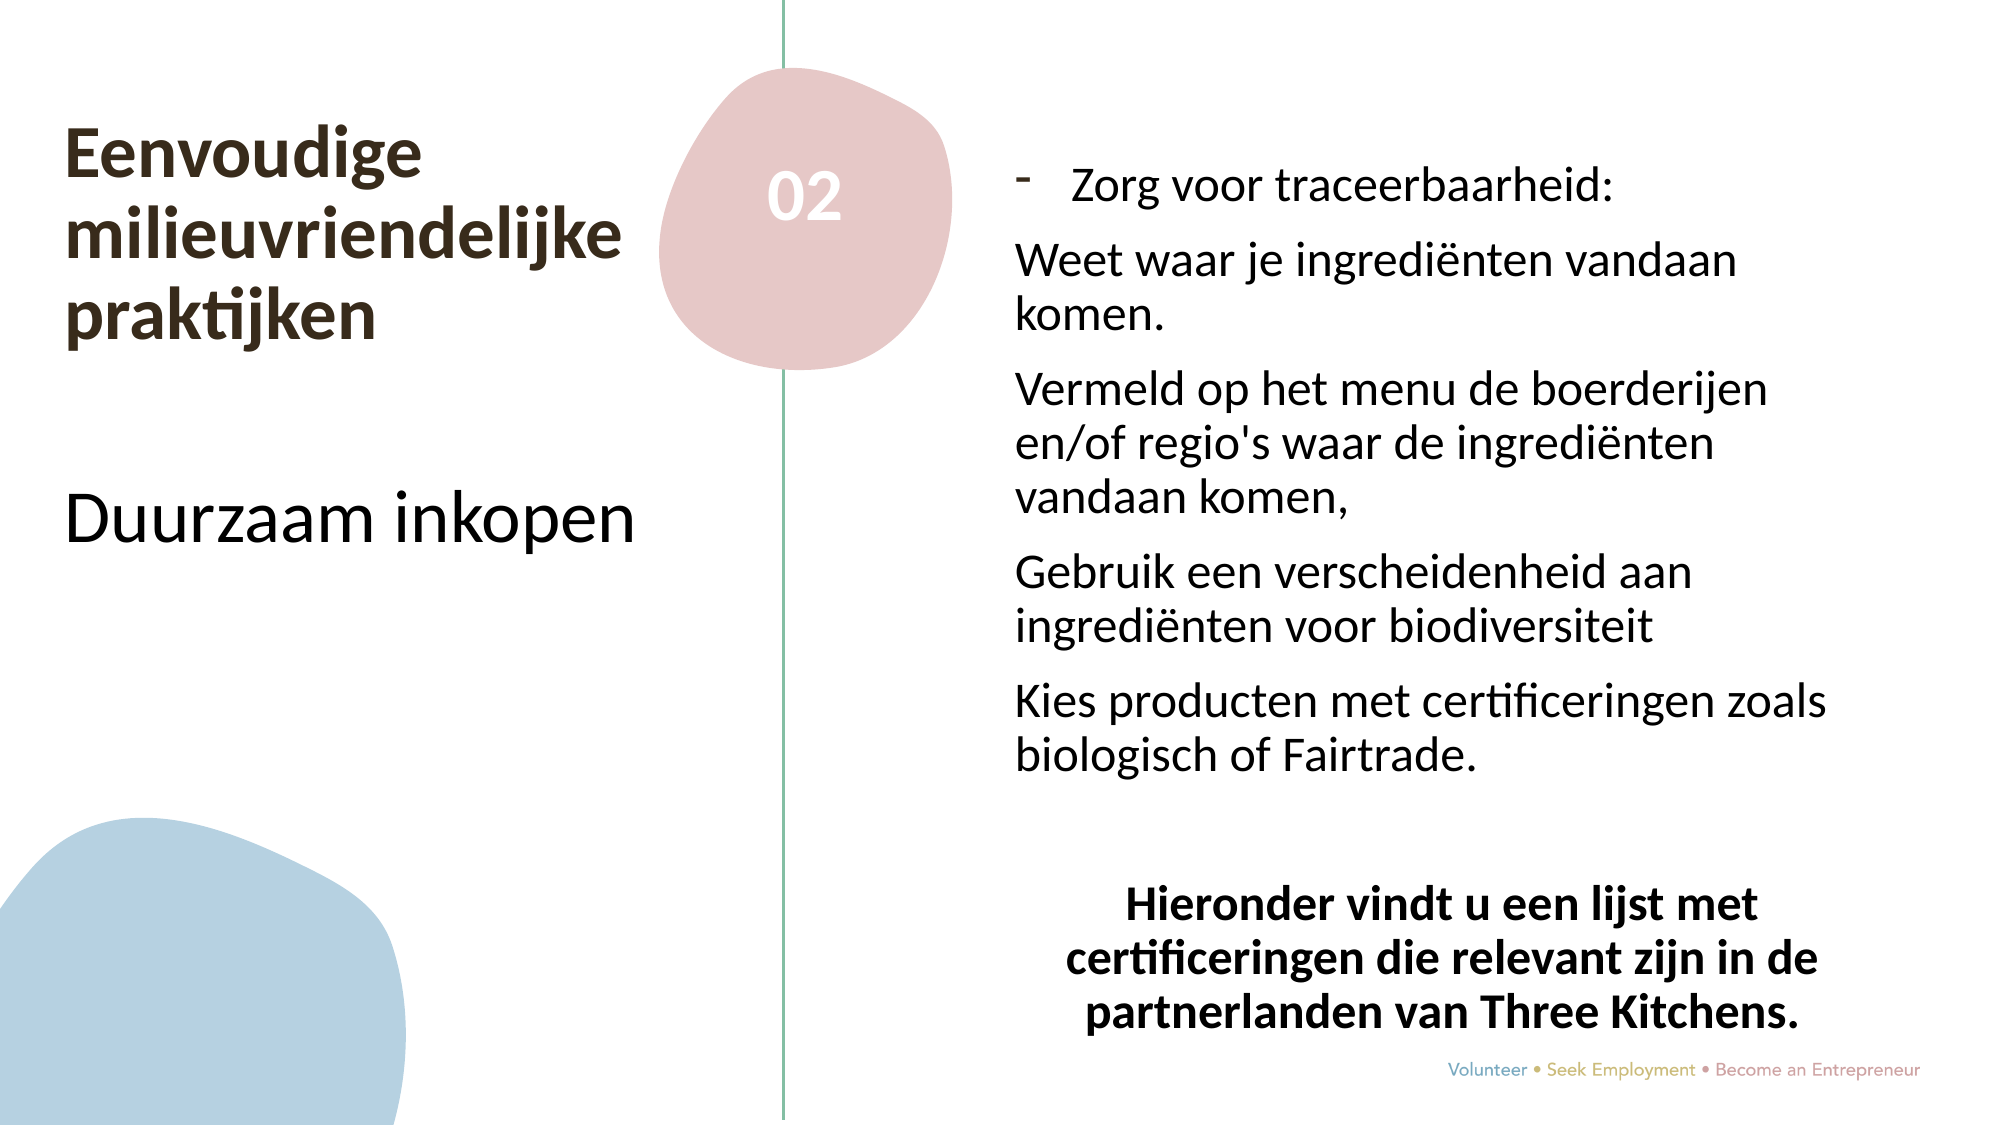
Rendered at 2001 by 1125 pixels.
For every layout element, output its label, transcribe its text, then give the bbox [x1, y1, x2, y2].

list Zorg voor traceerbaarheid: Weet waar je ingrediënten vandaan komen. Vermeld op het menu de boerderijen en/of regio's waar de ingrediënten vandaan komen, Gebruik een verscheidenheid aan ingrediënten voor biodiversiteit Kies producten met certificeringen zoals biologisch of Fairtrade. Hieronder vindt u een lijst met certificeringen die relevant zijn in de partnerlanden van Three Kitchens. [999, 151, 1885, 843]
list 02 [710, 148, 900, 290]
list Eenvoudige milieuvriendelijke praktijken Duurzaam inkopen [50, 105, 661, 1020]
picture [1418, 1046, 1971, 1103]
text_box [0, 817, 406, 1125]
